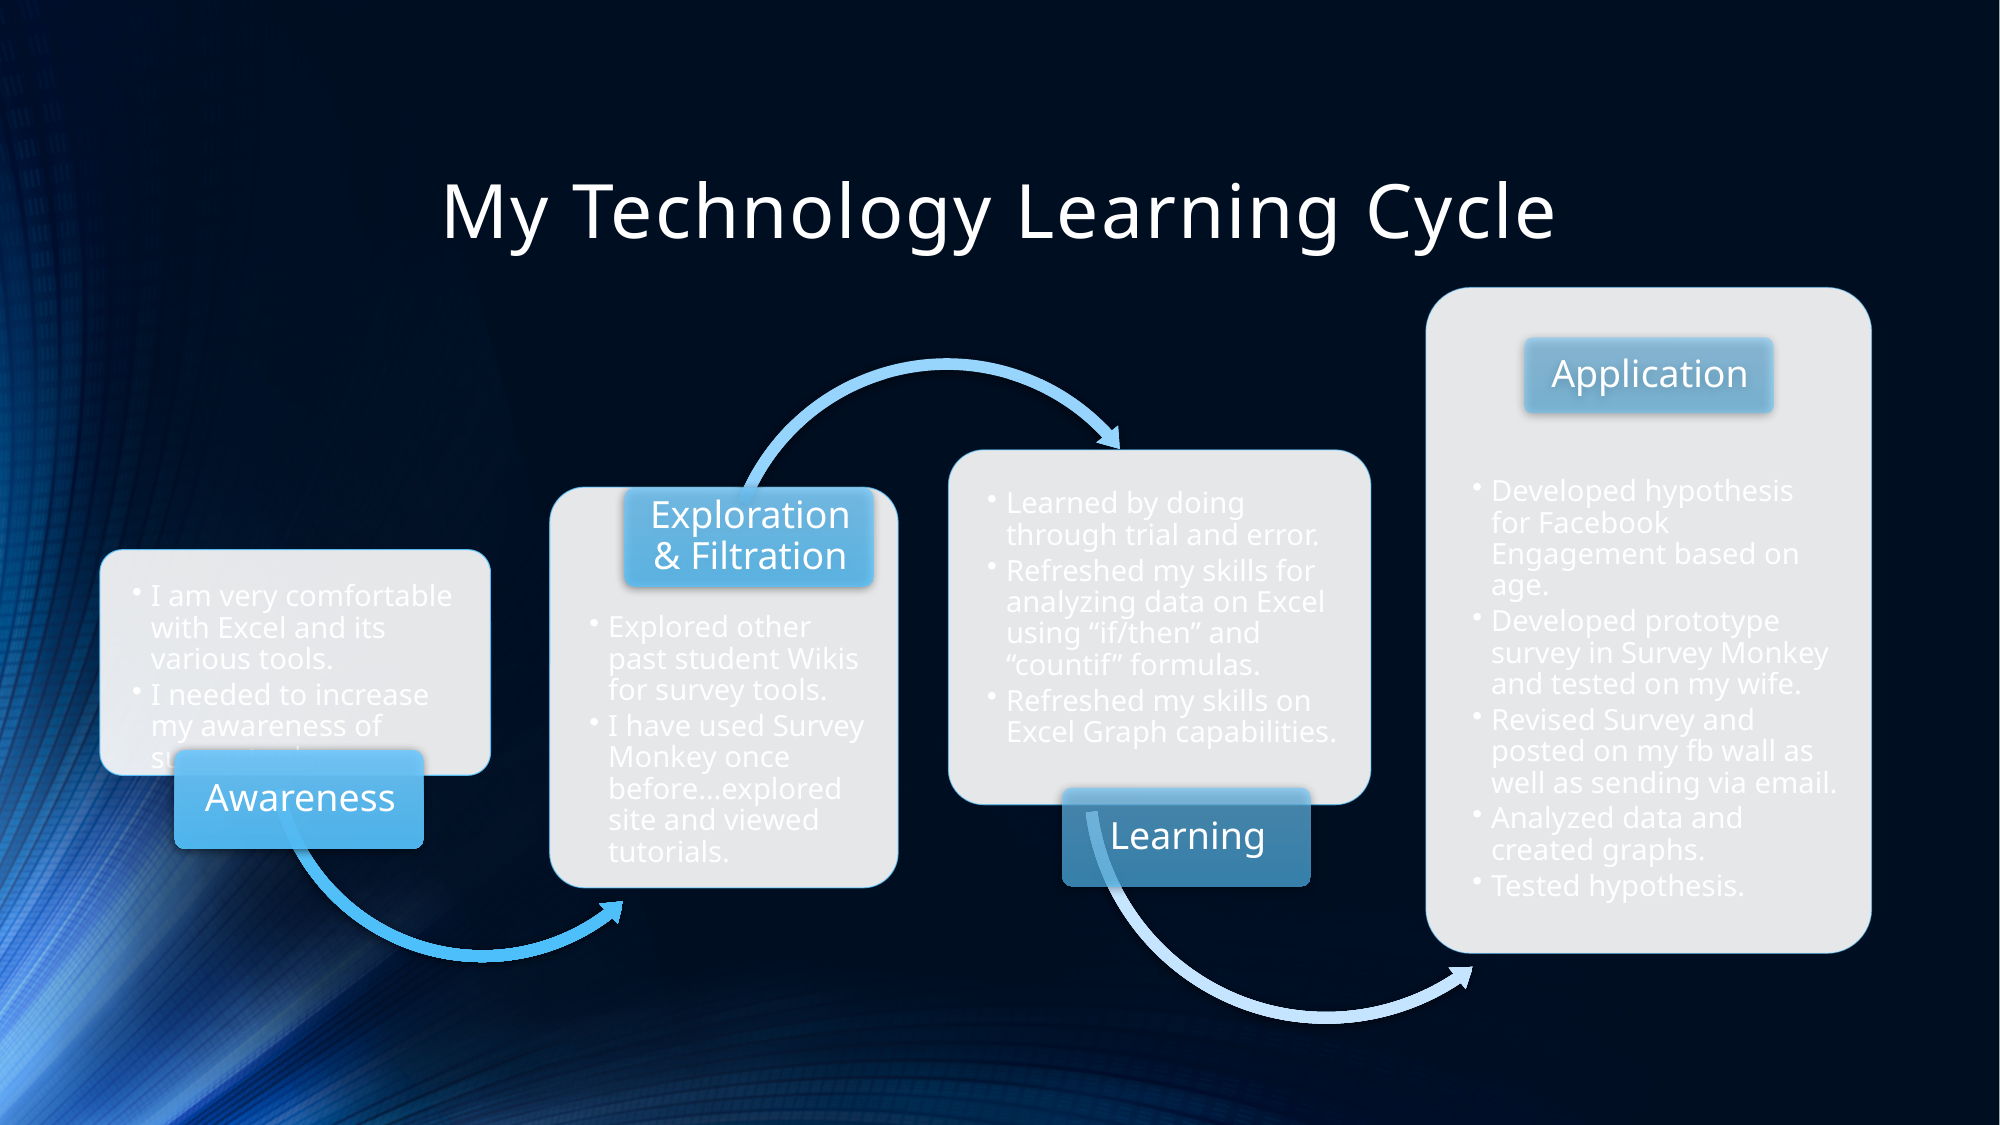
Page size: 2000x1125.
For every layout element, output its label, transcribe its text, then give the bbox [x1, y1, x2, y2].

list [99, 287, 1875, 1038]
picture [0, 0, 2000, 1125]
title My Technology Learning Cycle [249, 62, 1750, 263]
